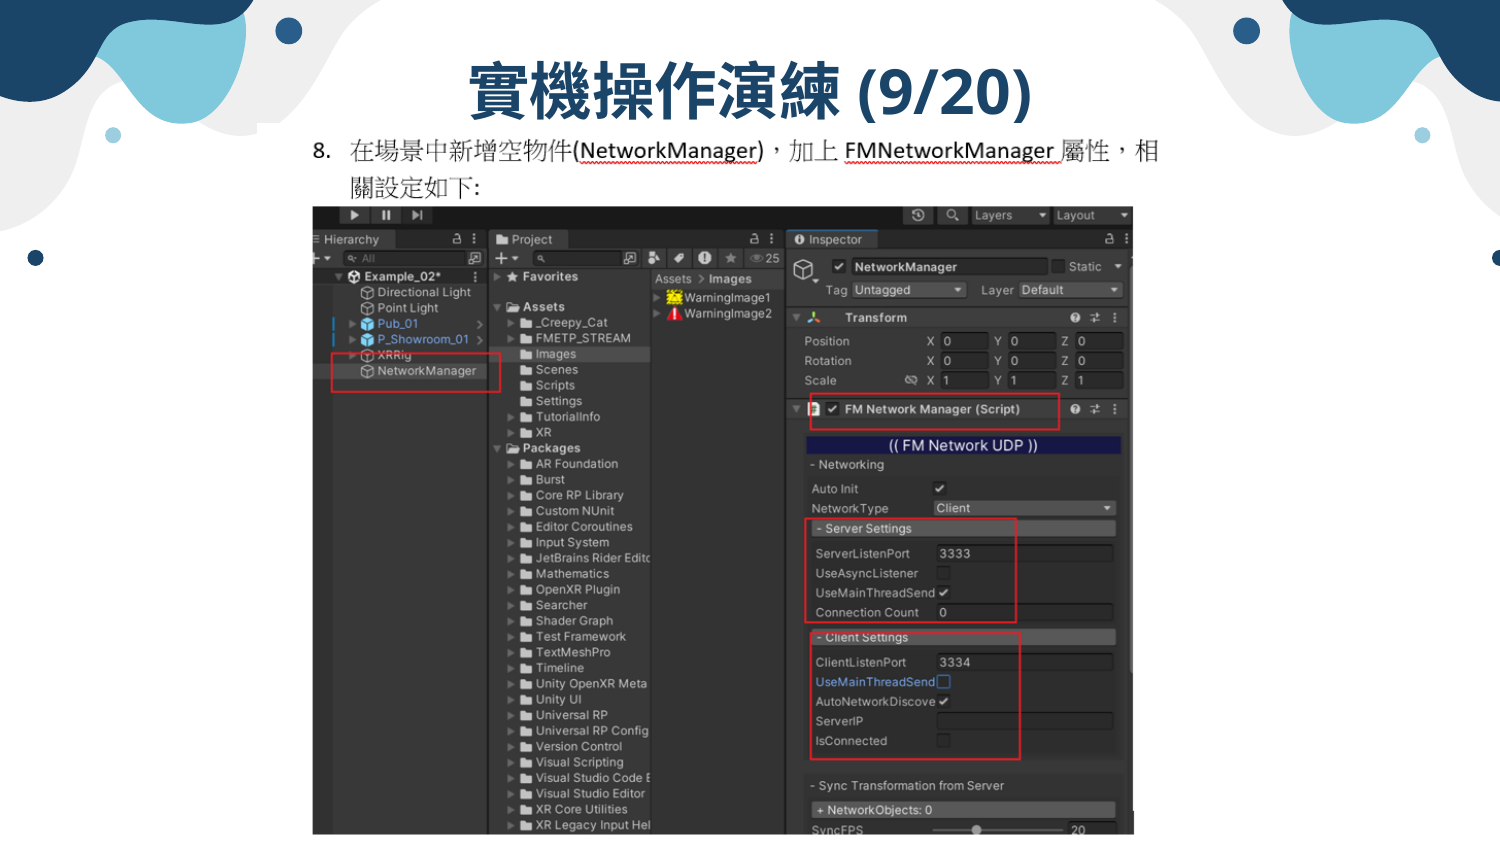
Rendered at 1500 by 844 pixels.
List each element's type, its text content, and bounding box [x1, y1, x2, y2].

picture [257, 122, 1205, 844]
title 實機操作演練(9/20) [88, 36, 1412, 131]
